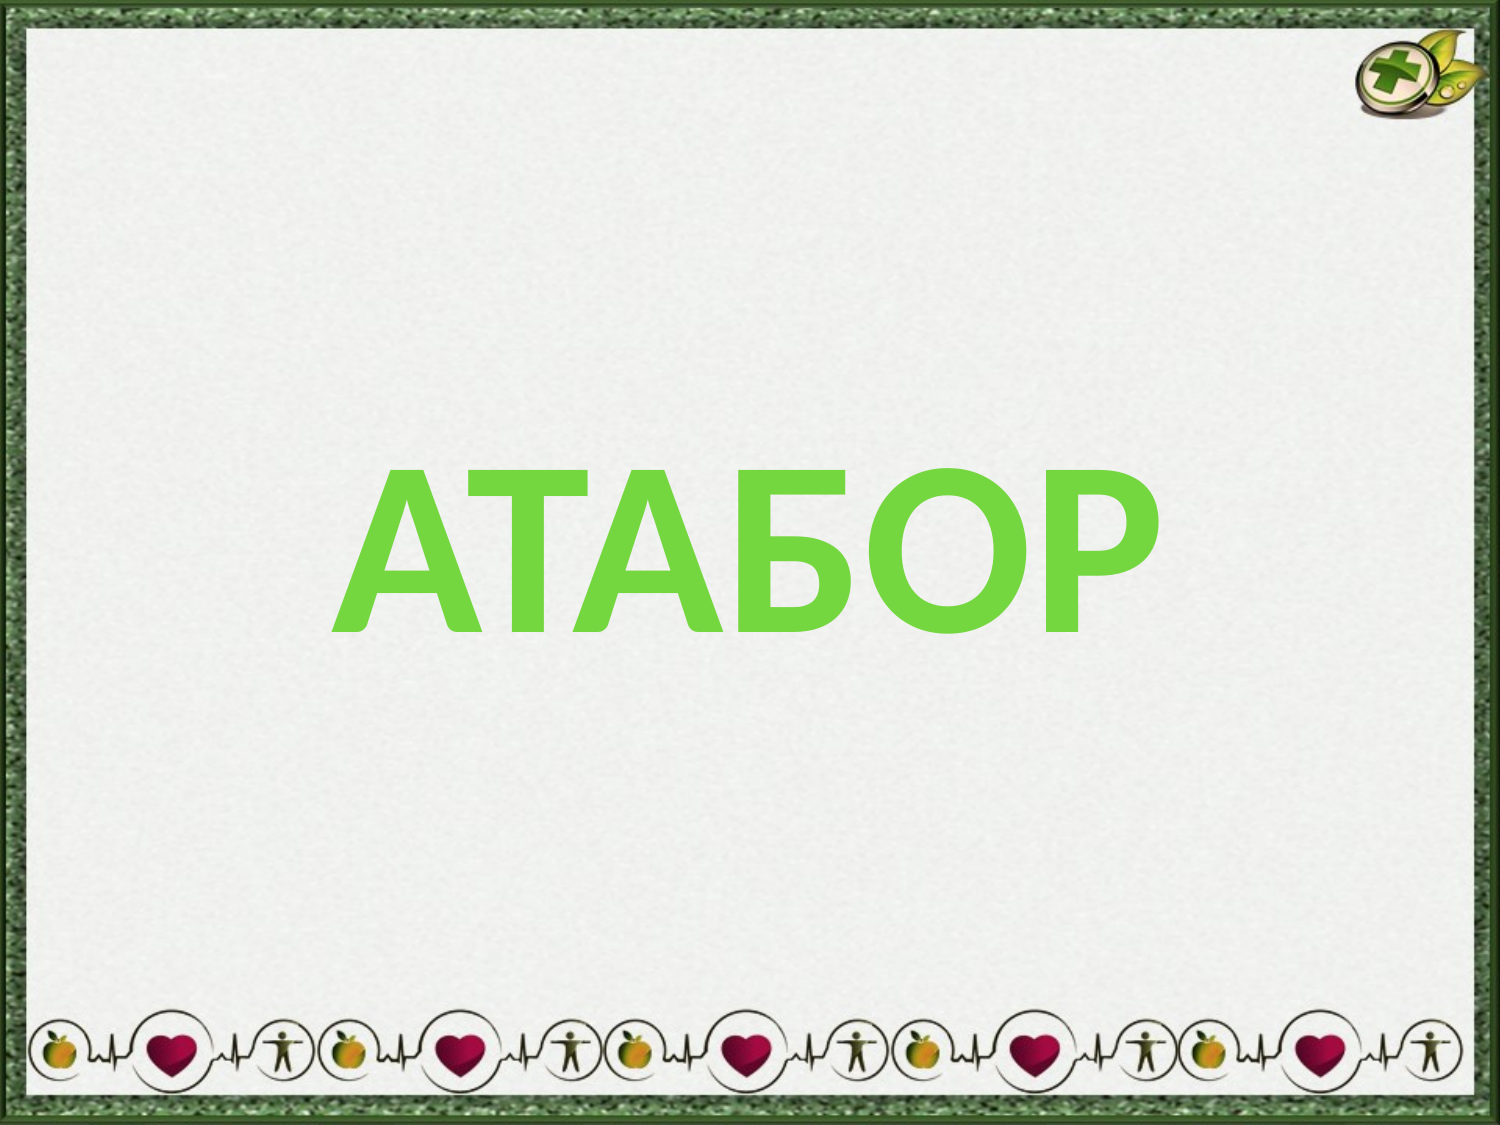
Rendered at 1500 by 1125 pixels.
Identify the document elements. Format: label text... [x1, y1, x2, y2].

text_box АТАБОР [29, 375, 1468, 690]
picture [0, 0, 1500, 1125]
